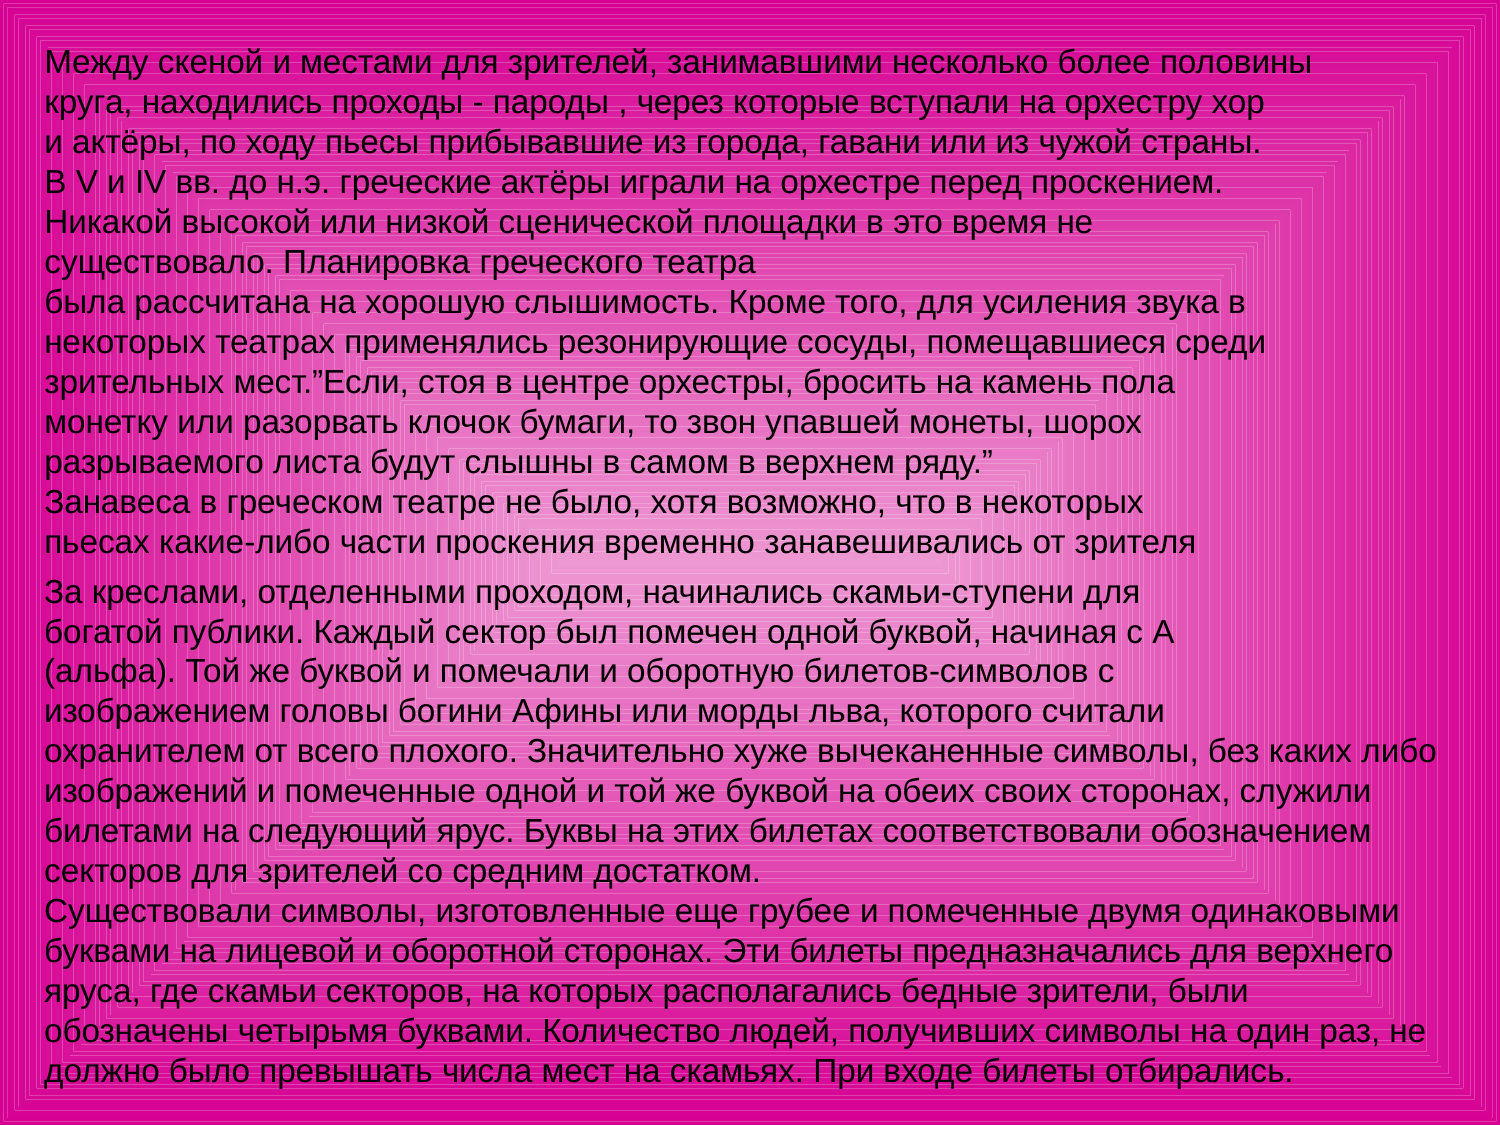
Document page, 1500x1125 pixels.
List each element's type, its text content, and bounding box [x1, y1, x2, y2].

text_box Между скеной и местами для зрителей, занимавшими несколько более половины круга, находились проходы - пароды , через которые вступали на орхестру хор и актёры, по ходу пьесы прибывавшие из города, гавани или из чужой страны. В V и IV вв. до н.э. греческие актёры играли на орхестре перед проскением. Никакой высокой или низкой сценической площадки в это время не существовало. Планировка греческого театра была рассчитана на хорошую слышимость. Кроме того, для усиления звука в некоторых театрах применялись резонирующие сосуды, помещавшиеся среди зрительных мест.”Если, стоя в центре орхестры, бросить на камень пола монетку или разорвать клочок бумаги, то звон упавшей монеты, шорох разрываемого листа будут слышны в самом в верхнем ряду.” Занавеса в греческом театре не было, хотя возможно, что в некоторых пьесах какие-либо части проскения временно занавешивались от зрителя [29, 33, 1339, 562]
text_box За креслами, отделенными проходом, начинались скамьи-ступени для богатой публики. Каждый сектор был помечен одной буквой, начиная с А (альфа). Той же буквой и помечали и оборотную билетов-символов с изображением головы богини Афины или морды льва, которого считали охранителем от всего плохого. Значительно хуже вычеканенные символы, без каких либо изображений и помеченные одной и той же буквой на обеих своих сторонах, служили билетами на следующий ярус. Буквы на этих билетах соответствовали обозначением секторов для зрителей со средним достатком. Существовали символы, изготовленные еще грубее и помеченные двумя одинаковыми буквами на лицевой и оборотной сторонах. Эти билеты предназначались для верхнего яруса, где скамьи секторов, на которых располагались бедные зрители, были обозначены четырьмя буквами. Количество людей, получивших символы на один раз, не должно было превышать числа мест на скамьях. При входе билеты отбирались. [29, 562, 1459, 1097]
